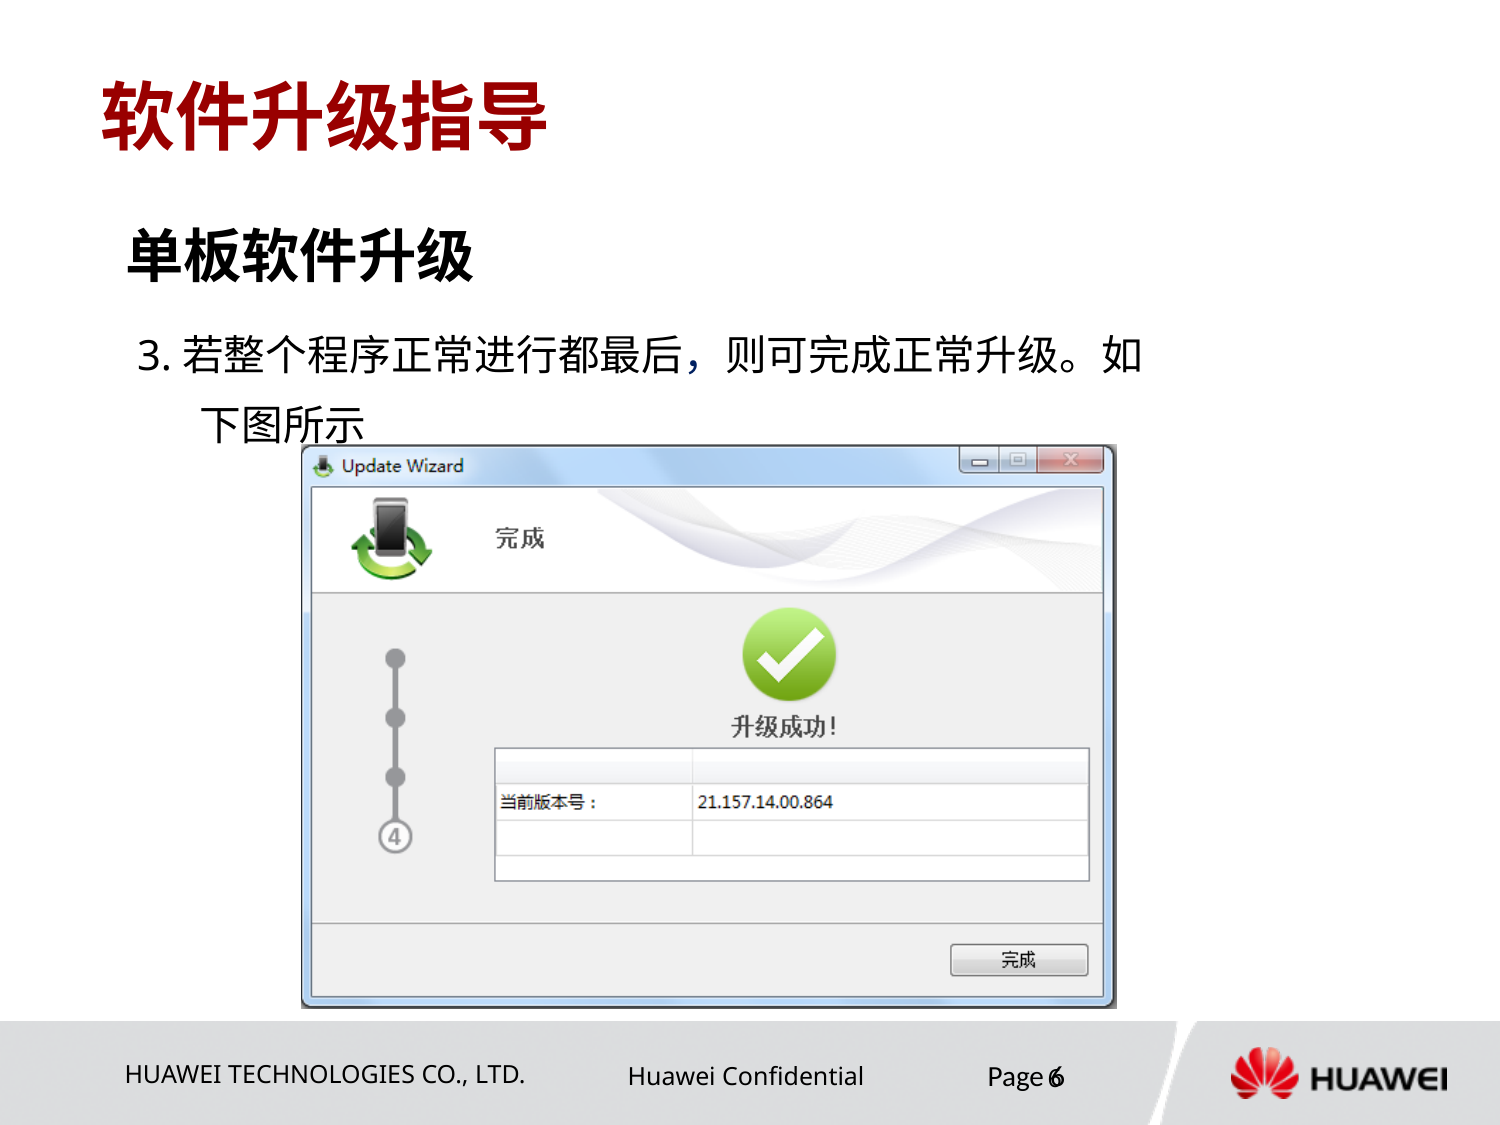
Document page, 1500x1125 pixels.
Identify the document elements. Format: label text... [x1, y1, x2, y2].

title 软件升级指导 [100, 42, 1371, 186]
text_box 单板软件升级 [112, 184, 526, 279]
slide_number Page 6 [972, 1050, 1147, 1125]
list 3.若整个程序正常进行都最后，则可完成正常升级。如下图所示 [123, 302, 1176, 433]
picture [0, 1021, 1500, 1125]
picture [300, 444, 1117, 1009]
